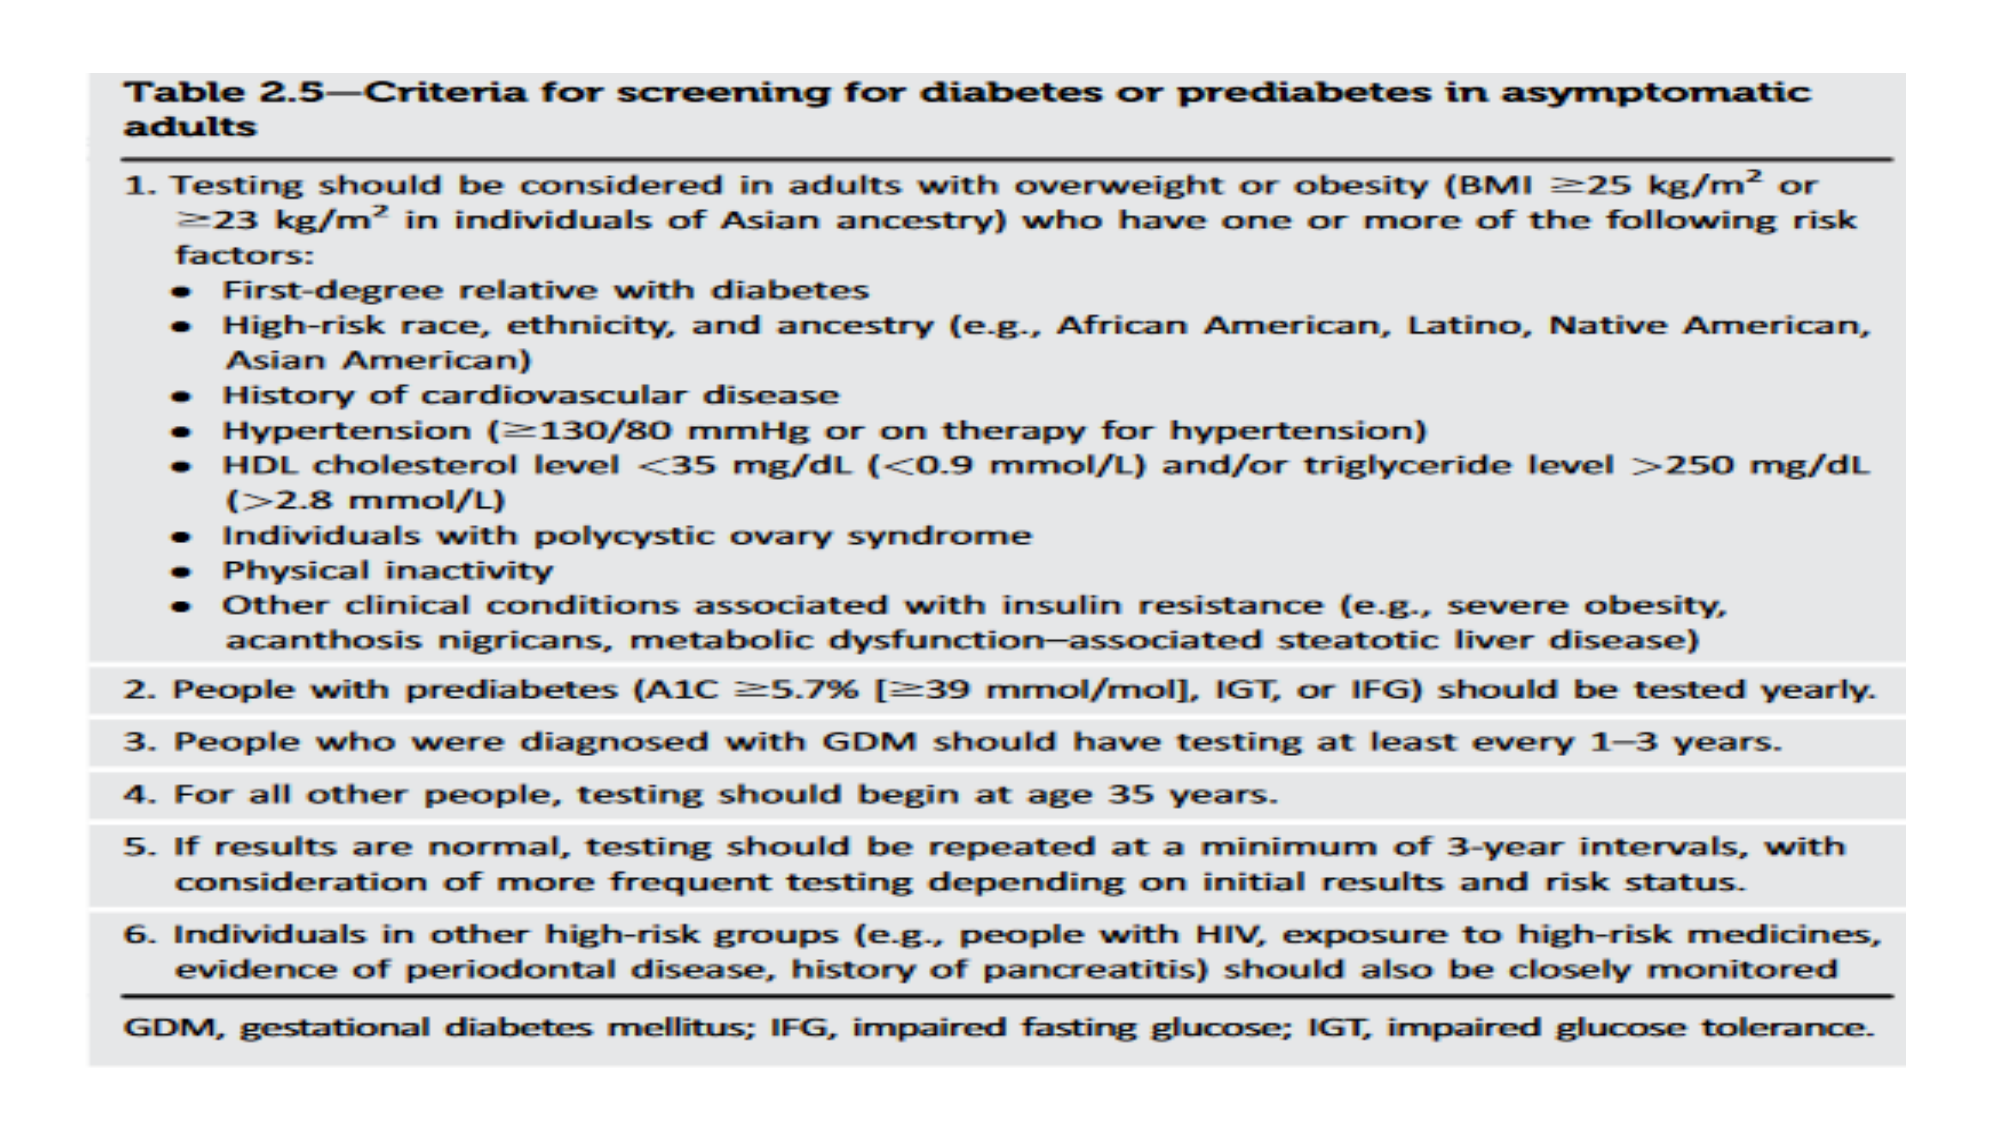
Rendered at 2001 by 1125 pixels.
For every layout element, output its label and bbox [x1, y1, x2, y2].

list [84, 73, 1906, 1070]
